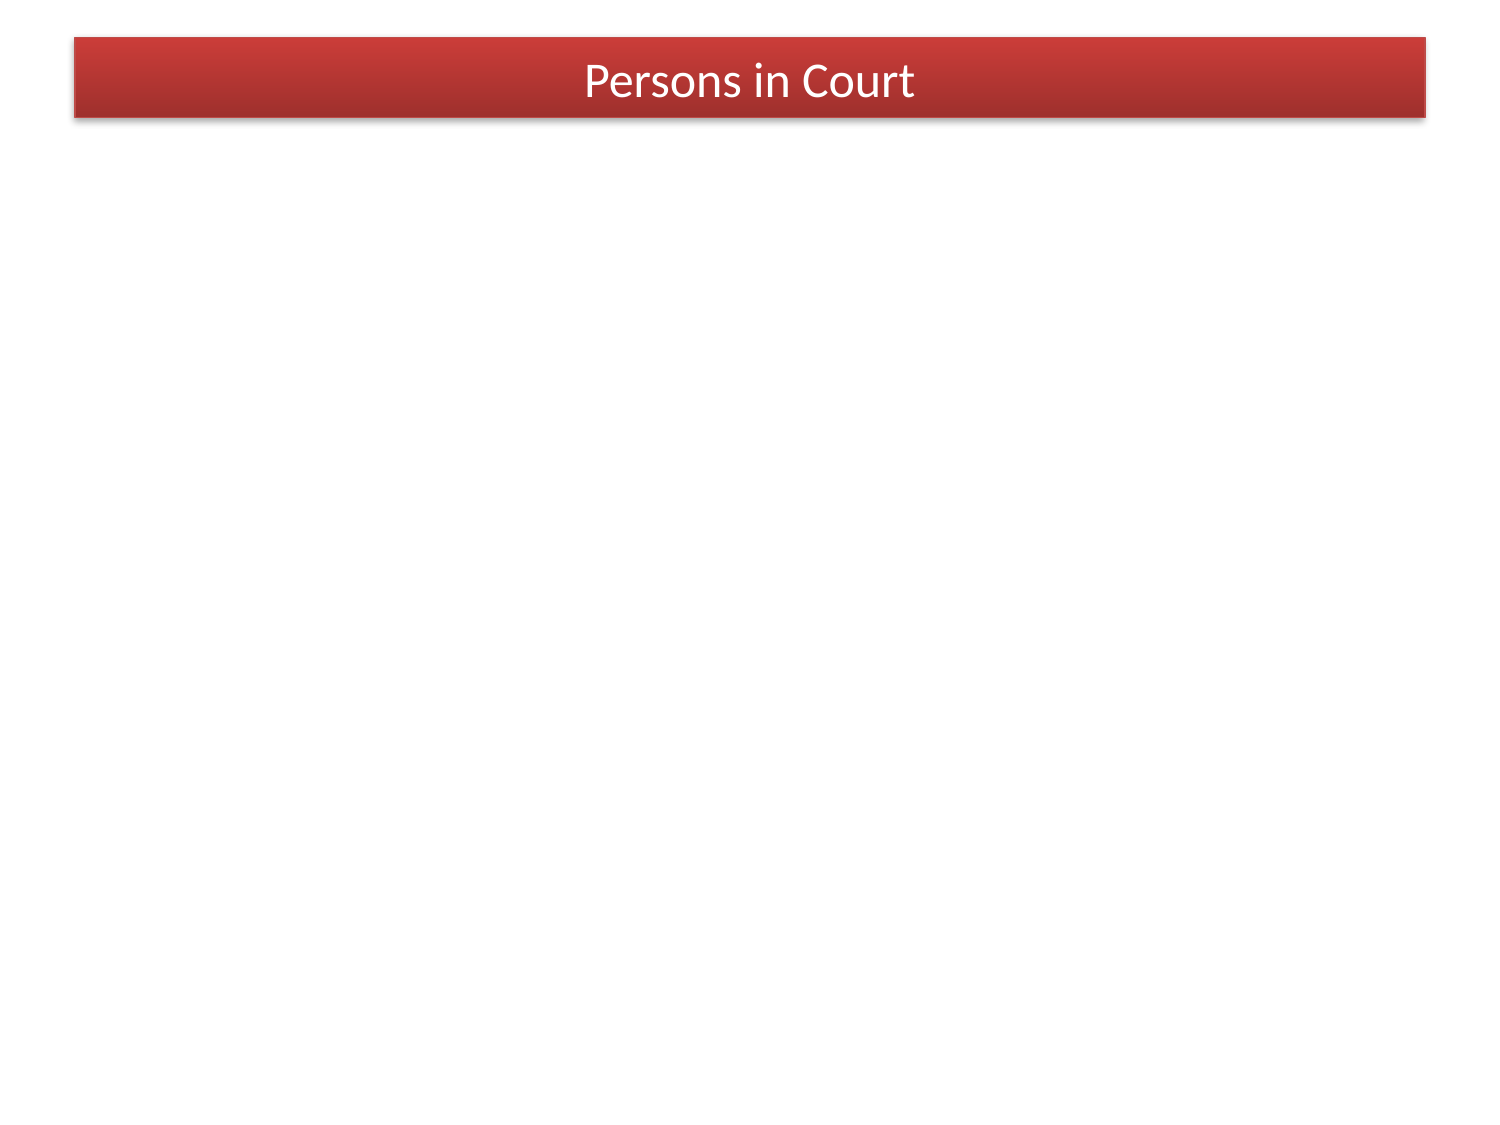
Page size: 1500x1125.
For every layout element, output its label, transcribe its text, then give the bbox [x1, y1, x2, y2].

title Persons in Court [74, 37, 1426, 118]
